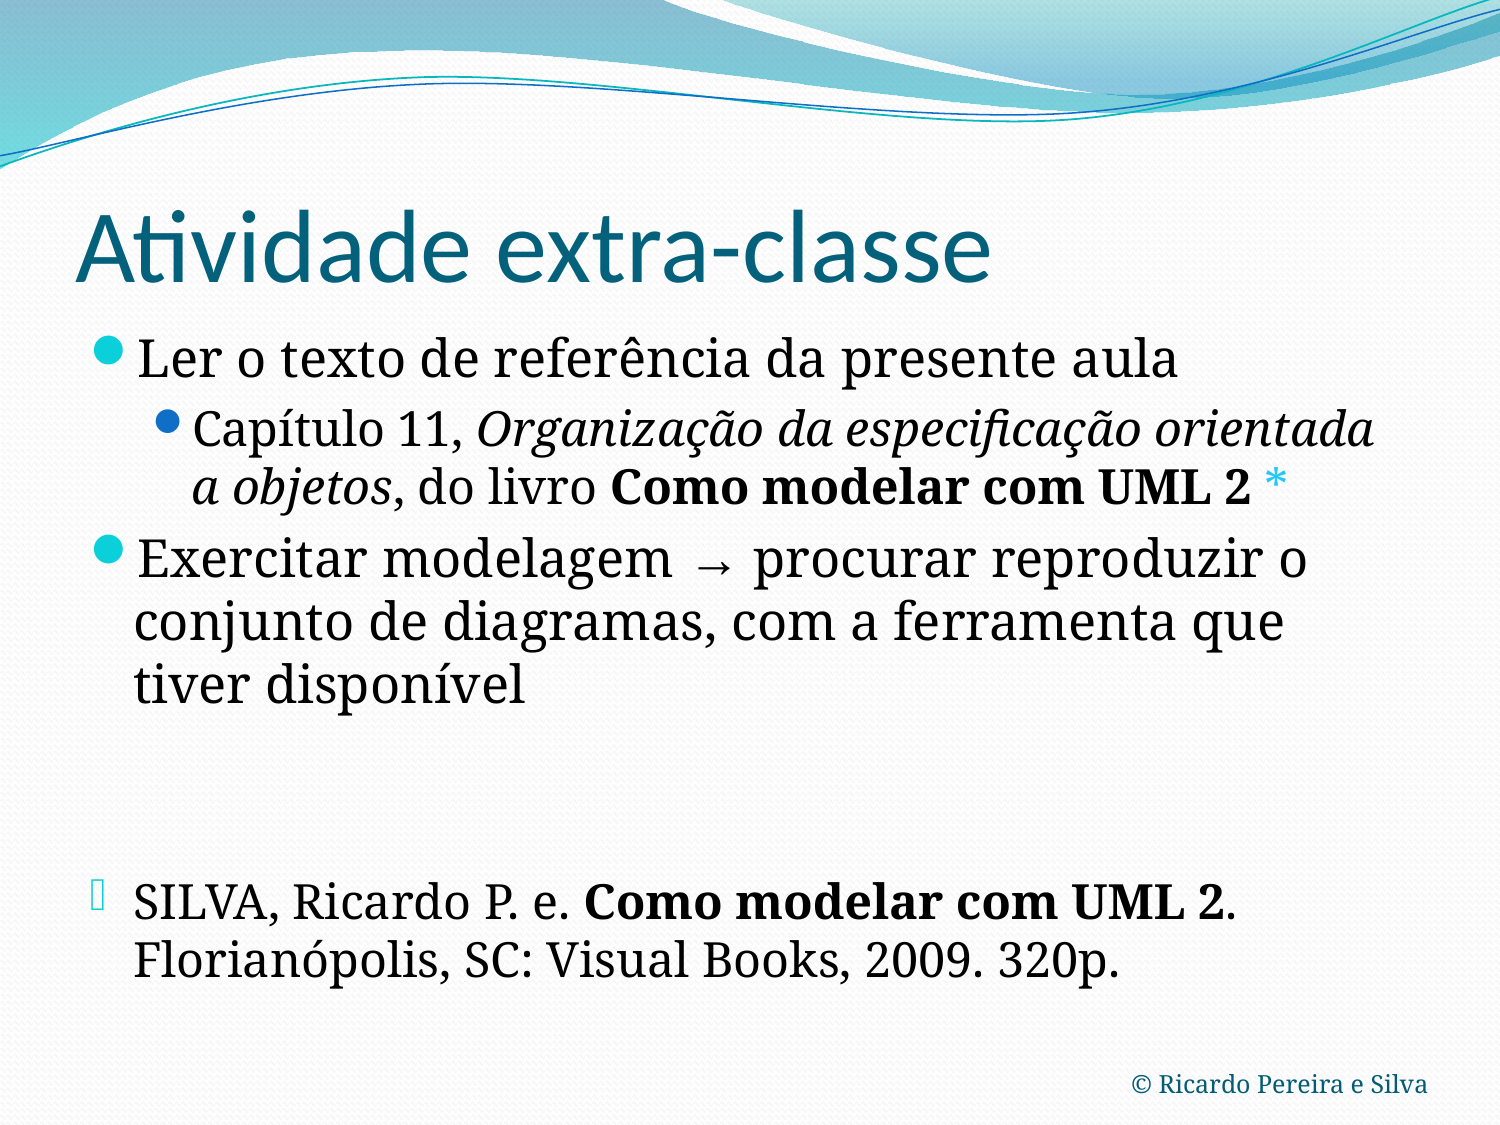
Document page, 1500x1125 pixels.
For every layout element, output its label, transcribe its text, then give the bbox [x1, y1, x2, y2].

list Ler o texto de referência da presente aula Capítulo 11, Organização da especificação orientada a objetos, do livro Como modelar com UML 2 * Exercitar modelagem → procurar reproduzir o conjunto de diagramas, com a ferramenta que tiver disponível SILVA, Ricardo P. e. Como modelar com UML 2. Florianópolis, SC: Visual Books, 2009. 320p. [75, 317, 1425, 1038]
title Atividade extra-classe [75, 115, 1425, 303]
footer © Ricardo Pereira e Silva [1101, 1042, 1429, 1103]
